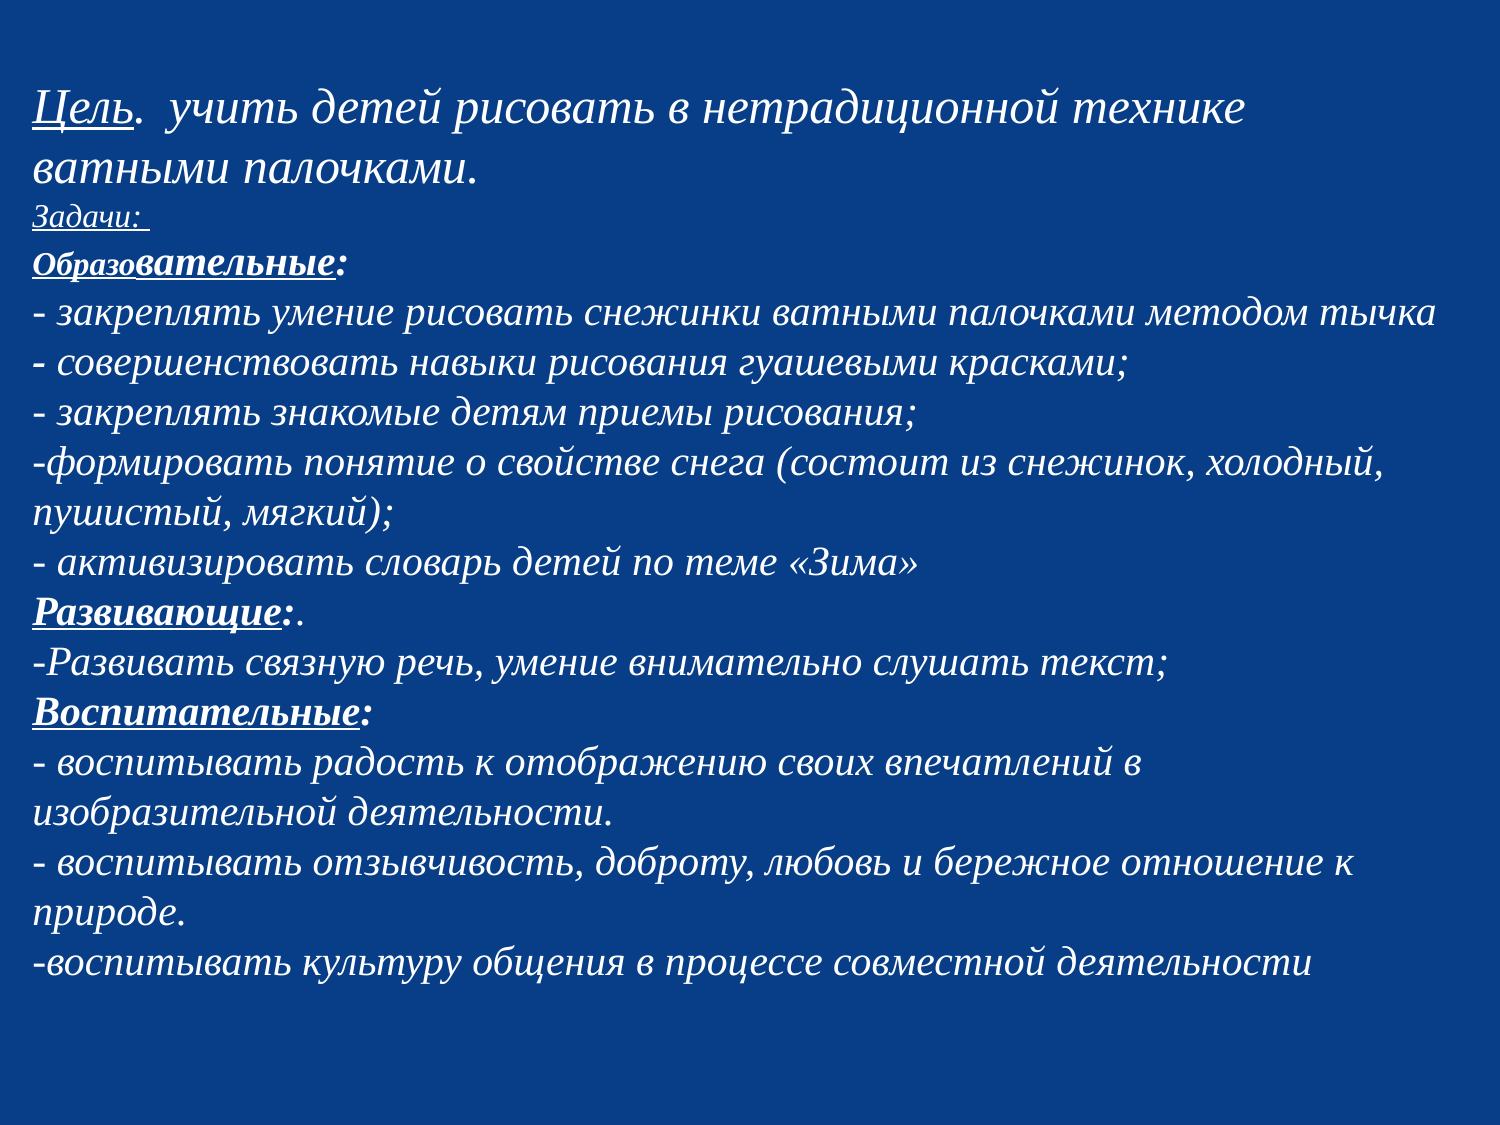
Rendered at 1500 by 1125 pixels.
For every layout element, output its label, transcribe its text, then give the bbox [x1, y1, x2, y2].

text_box Цель. учить детей рисовать в нетрадиционной технике ватными палочками. Задачи: Образовательные: - закреплять умение рисовать снежинки ватными палочками методом тычка - совершенствовать навыки рисования гуашевыми красками; - закреплять знакомые детям приемы рисования; -формировать понятие о свойстве снега (состоит из снежинок, холодный, пушистый, мягкий); - активизировать словарь детей по теме «Зима» Развивающие:. -Развивать связную речь, умение внимательно слушать текст; Воспитательные: - воспитывать радость к отображению своих впечатлений в изобразительной деятельности. - воспитывать отзывчивость, доброту, любовь и бережное отношение к природе. -воспитывать культуру общения в процессе совместной деятельности [17, 66, 1471, 992]
